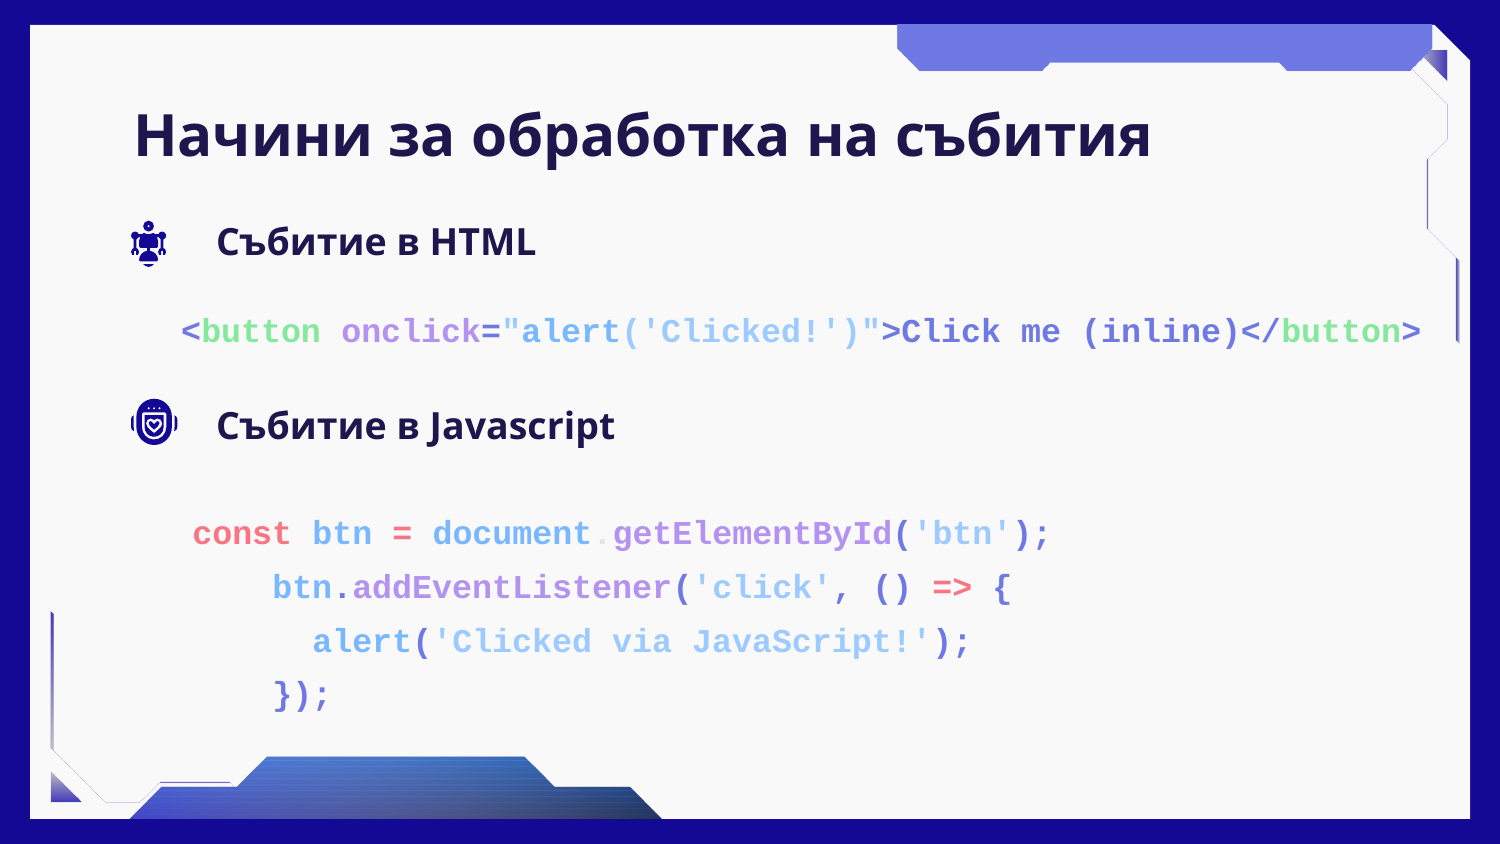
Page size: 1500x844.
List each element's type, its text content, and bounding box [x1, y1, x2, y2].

text_box [136, 398, 172, 445]
subtitle const btn = document.getElementById('btn'); btn.addEventListener('click', () => { alert('Clicked via JavaScript!'); }); [177, 482, 1238, 739]
text_box [174, 415, 178, 432]
text_box [131, 415, 135, 432]
text_box [131, 231, 167, 262]
title Начини за обработка на събития [118, 72, 1382, 167]
picture [860, 24, 1470, 355]
subtitle <button onclick="alert('Clicked!')">Click me (inline)</button> [166, 280, 1459, 375]
subtitle Събитие в Javascript [201, 394, 749, 462]
text_box [143, 220, 154, 232]
picture [33, 597, 670, 825]
subtitle Събитие в HTML [201, 210, 630, 278]
